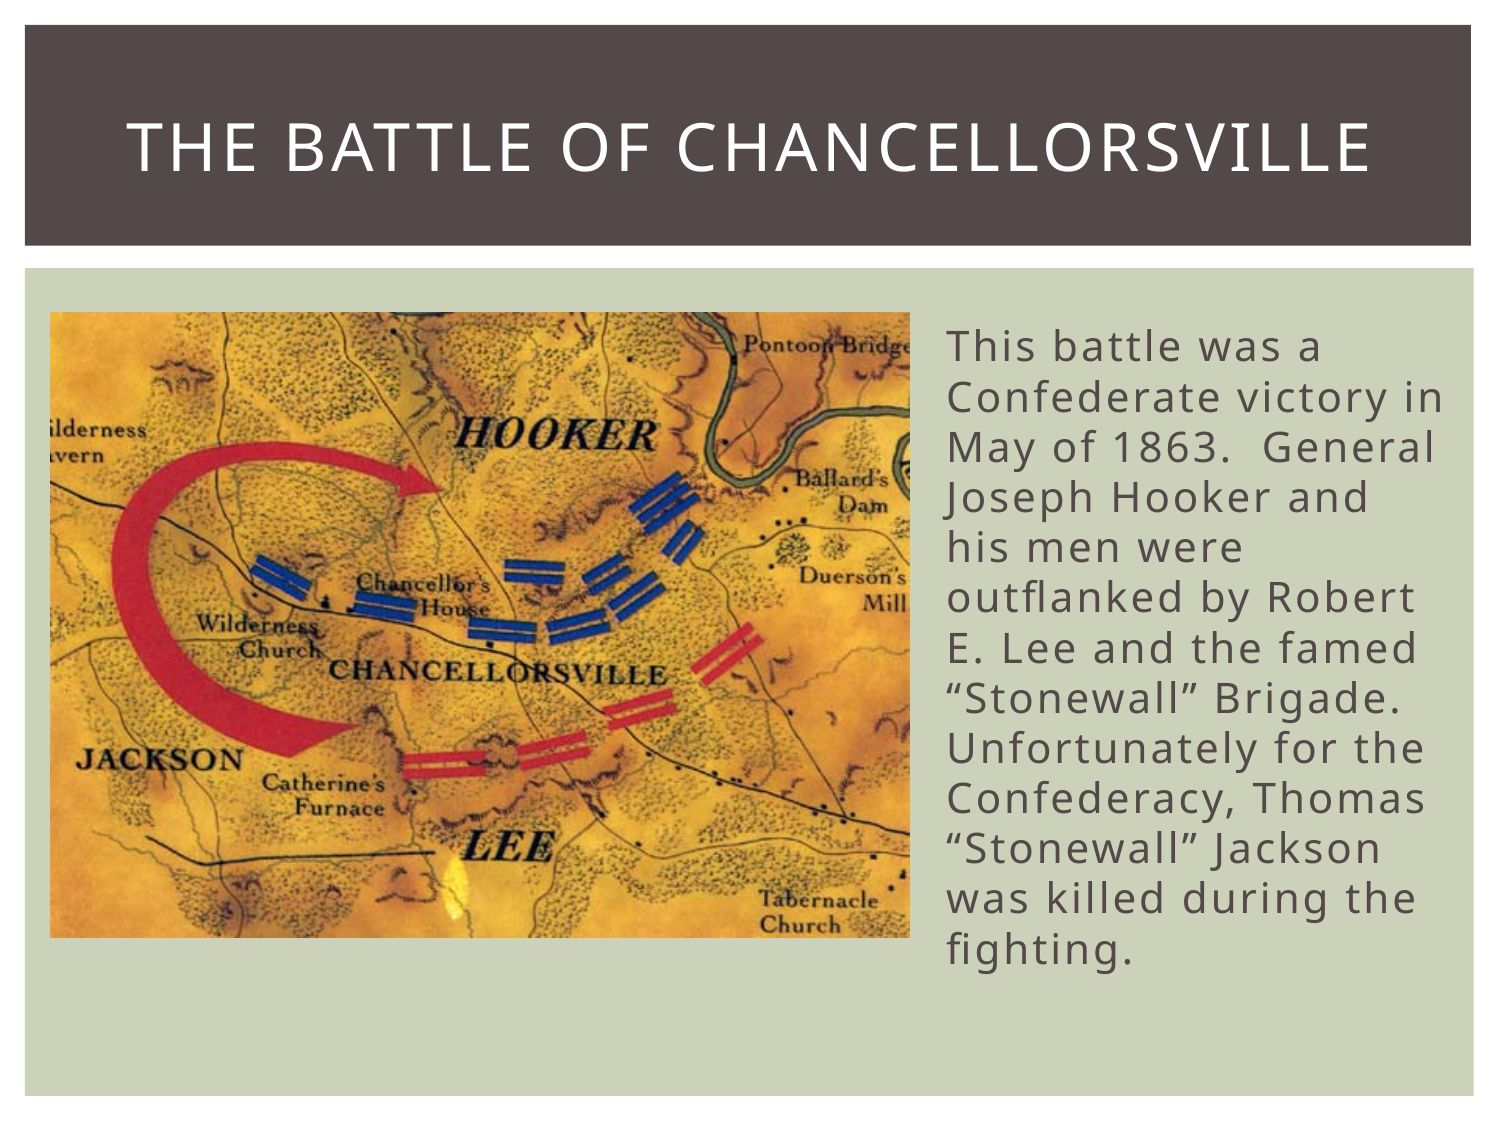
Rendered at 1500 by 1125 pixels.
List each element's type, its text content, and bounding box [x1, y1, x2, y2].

title The Battle of Chancellorsville [62, 58, 1438, 232]
list This battle was a Confederate victory in May of 1863. General Joseph Hooker and his men were outflanked by Robert E. Lee and the famed “Stonewall” Brigade. Unfortunately for the Confederacy, Thomas “Stonewall” Jackson was killed during the fighting. [924, 312, 1463, 1036]
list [49, 312, 910, 938]
